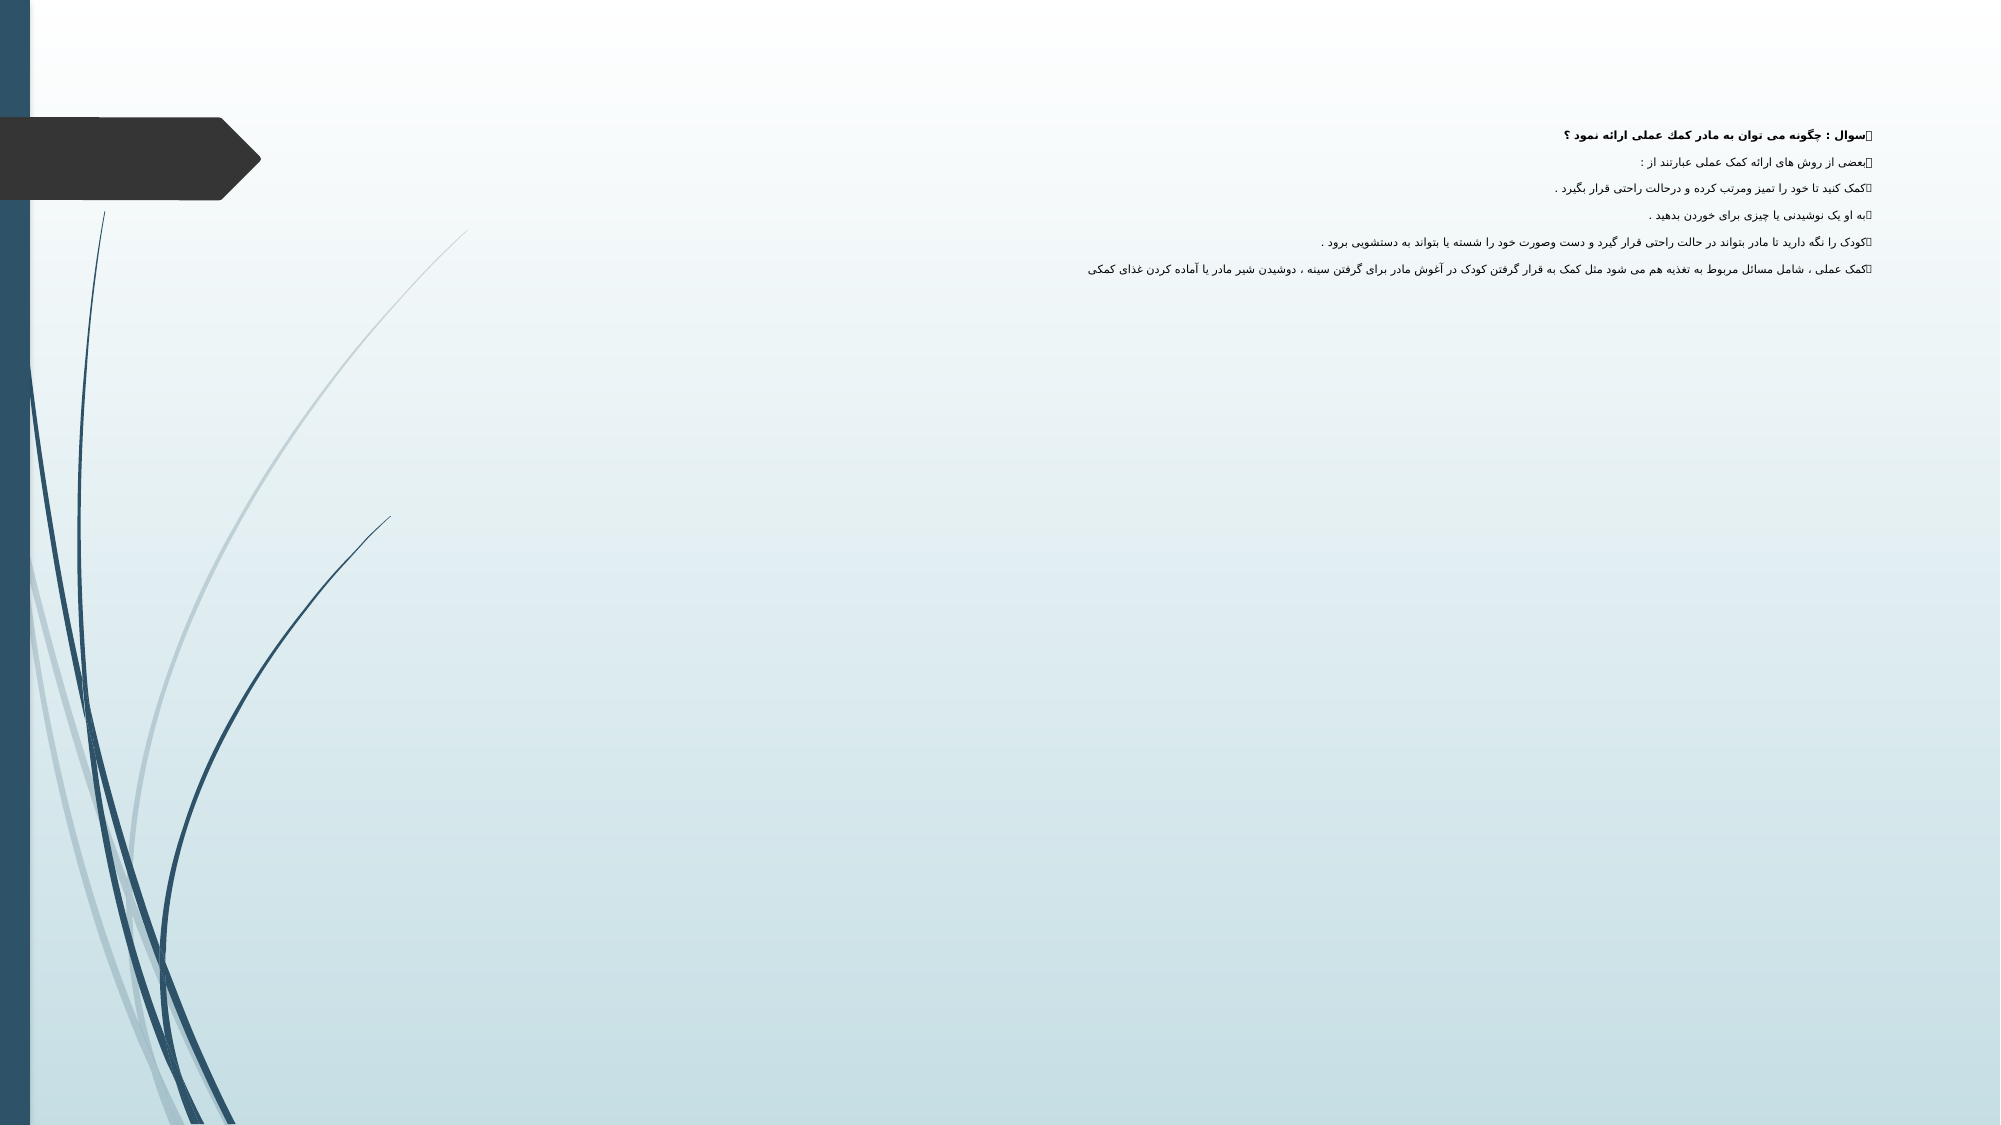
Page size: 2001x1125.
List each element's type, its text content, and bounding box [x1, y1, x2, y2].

title سوال : چگونه می توان به مادر کمك عملی ارائه نمود ؟ بعضی از روش های ارائه کمک عملی عبارتند از : کمک کنید تا خود را تمیز ومرتب کرده و درحالت راحتی قرار بگیرد . به او یک نوشیدنی یا چیزی برای خوردن بدهید . کودک را نگه دارید تا مادر بتواند در حالت راحتی قرار گیرد و دست وصورت خود را شسته یا بتواند به دستشویی برود . کمک عملی ، شامل مسائل مربوط به تغذیه هم می شود مثل کمک به قرار گرفتن کودک در آغوش مادر برای گرفتن سینه ، دوشیدن شیر مادر یا آماده کردن غذای کمکی [425, 102, 1888, 313]
